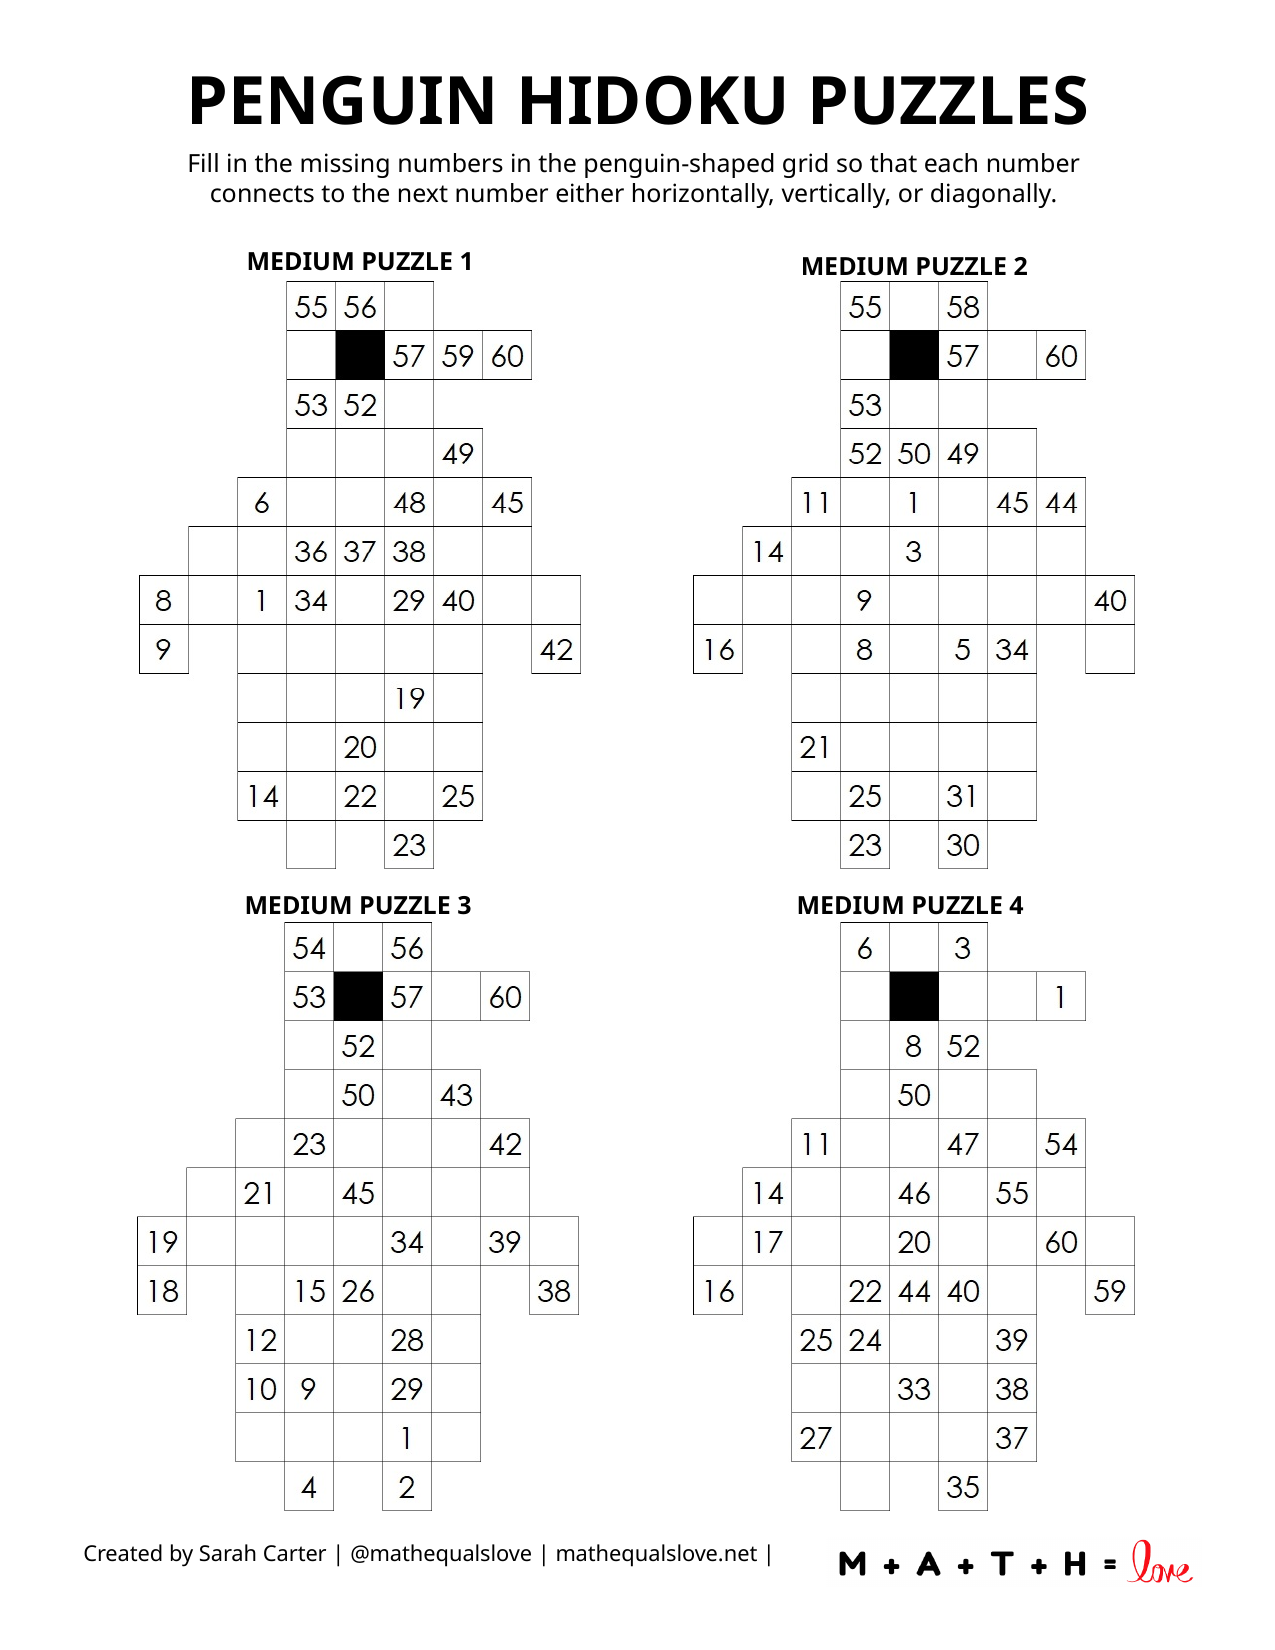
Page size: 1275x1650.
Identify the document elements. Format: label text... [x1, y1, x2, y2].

picture [826, 1536, 1203, 1588]
text_box Created by Sarah Carter | @mathequalslove | mathequalslove.net | [68, 1532, 986, 1574]
text_box PENGUIN HIDOKU PUZZLES [66, 50, 1211, 140]
picture [693, 280, 1136, 870]
text_box MEDIUM PUZZLE 4 [670, 889, 1150, 941]
text_box MEDIUM PUZZLE 2 [674, 249, 1155, 301]
text_box MEDIUM PUZZLE 3 [118, 889, 598, 941]
picture [693, 922, 1136, 1511]
text_box MEDIUM PUZZLE 1 [120, 245, 600, 297]
picture [136, 922, 579, 1511]
picture [139, 280, 581, 870]
text_box Fill in the missing numbers in the penguin-shaped grid so that each number connects to the next number either horizontally, vertically, or diagonally. [0, 140, 1275, 216]
